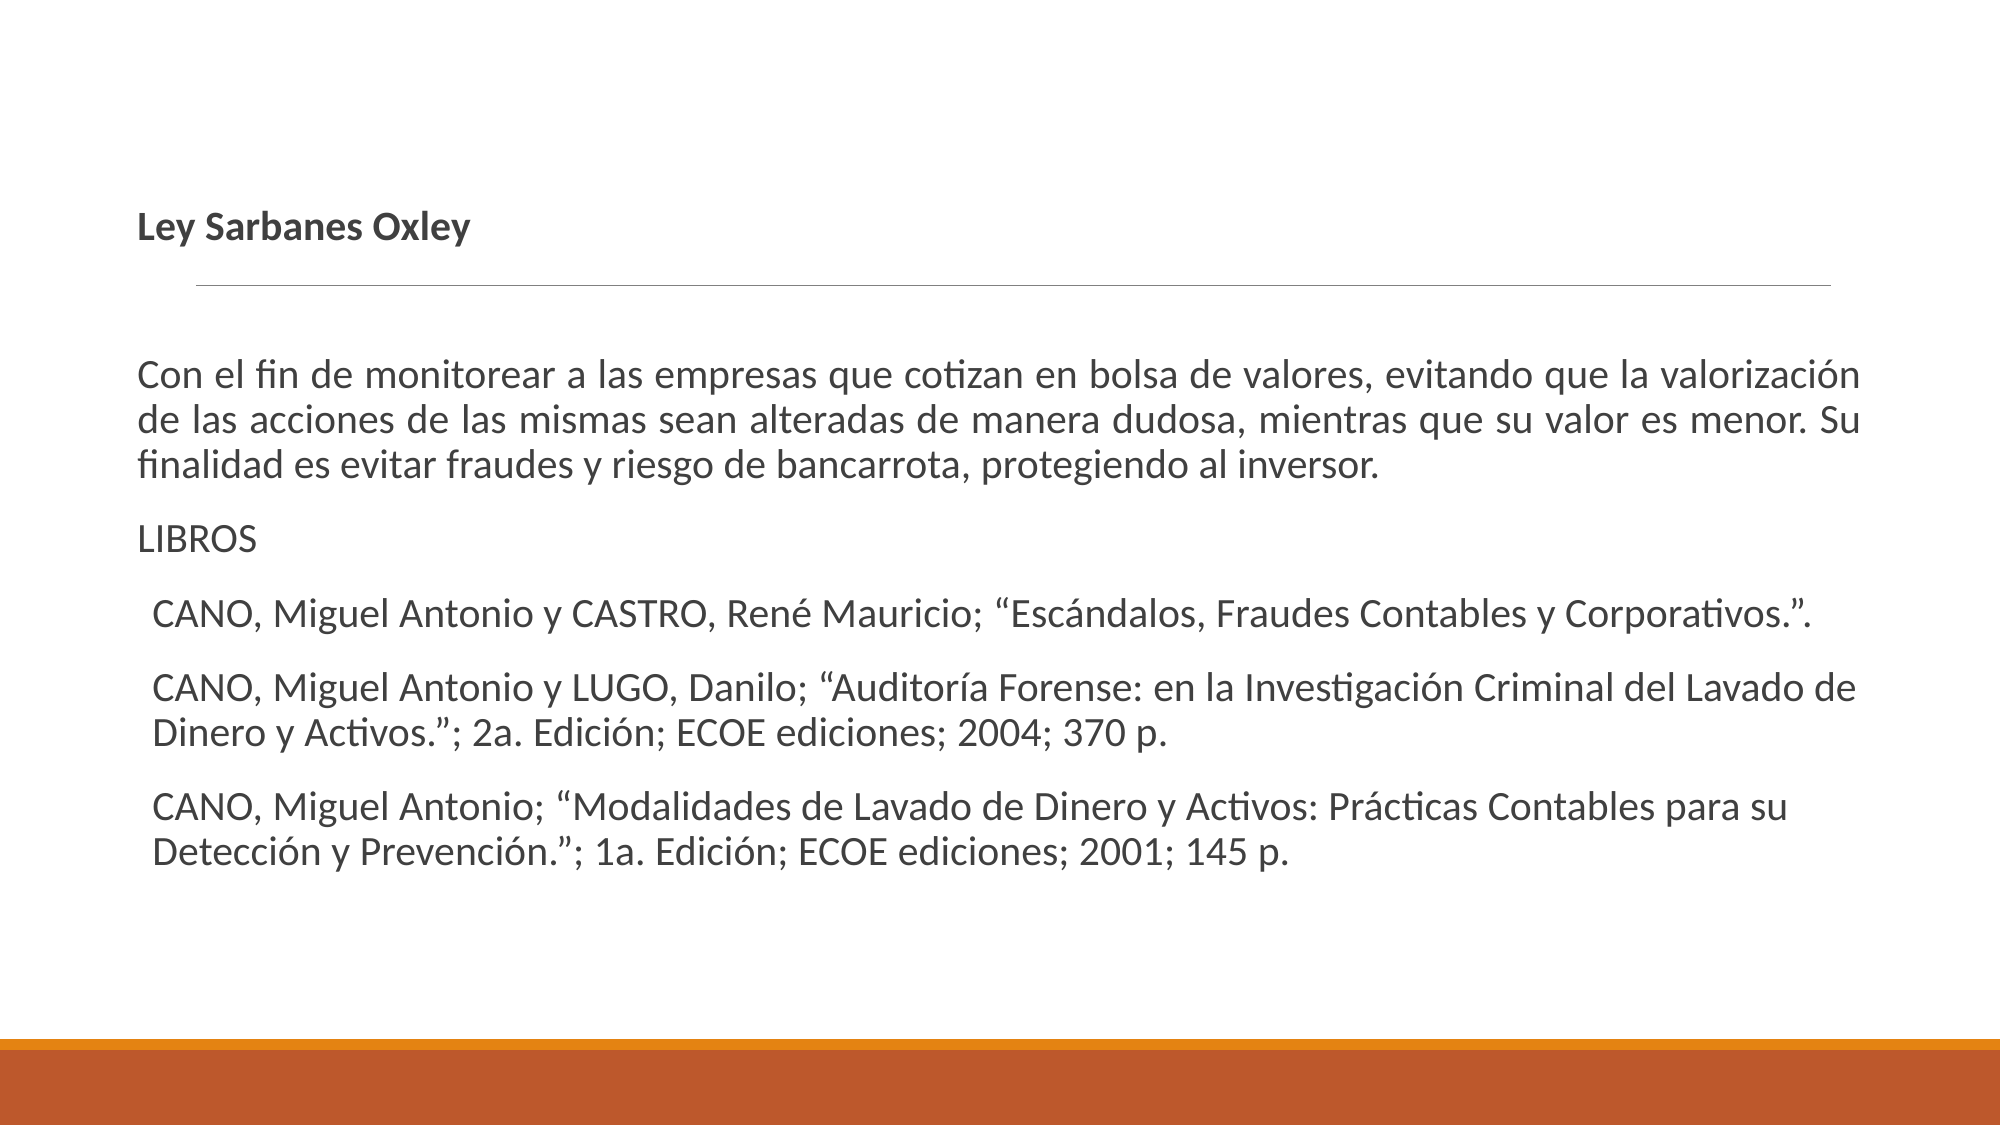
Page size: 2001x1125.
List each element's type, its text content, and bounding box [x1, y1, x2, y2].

list Ley Sarbanes Oxley Con el fin de monitorear a las empresas que cotizan en bolsa de valores, evitando que la valorización de las acciones de las mismas sean alteradas de manera dudosa, mientras que su valor es menor. Su finalidad es evitar fraudes y riesgo de bancarrota, protegiendo al inversor. LIBROS CANO, Miguel Antonio y CASTRO, René Mauricio; “Escándalos, Fraudes Contables y Corporativos.”. CANO, Miguel Antonio y LUGO, Danilo; “Auditoría Forense: en la Investigación Criminal del Lavado de Dinero y Activos.”; 2a. Edición; ECOE ediciones; 2004; 370 p. CANO, Miguel Antonio; “Modalidades de Lavado de Dinero y Activos: Prácticas Contables para su Detección y Prevención.”; 1a. Edición; ECOE ediciones; 2001; 145 p. [137, 117, 1863, 1014]
